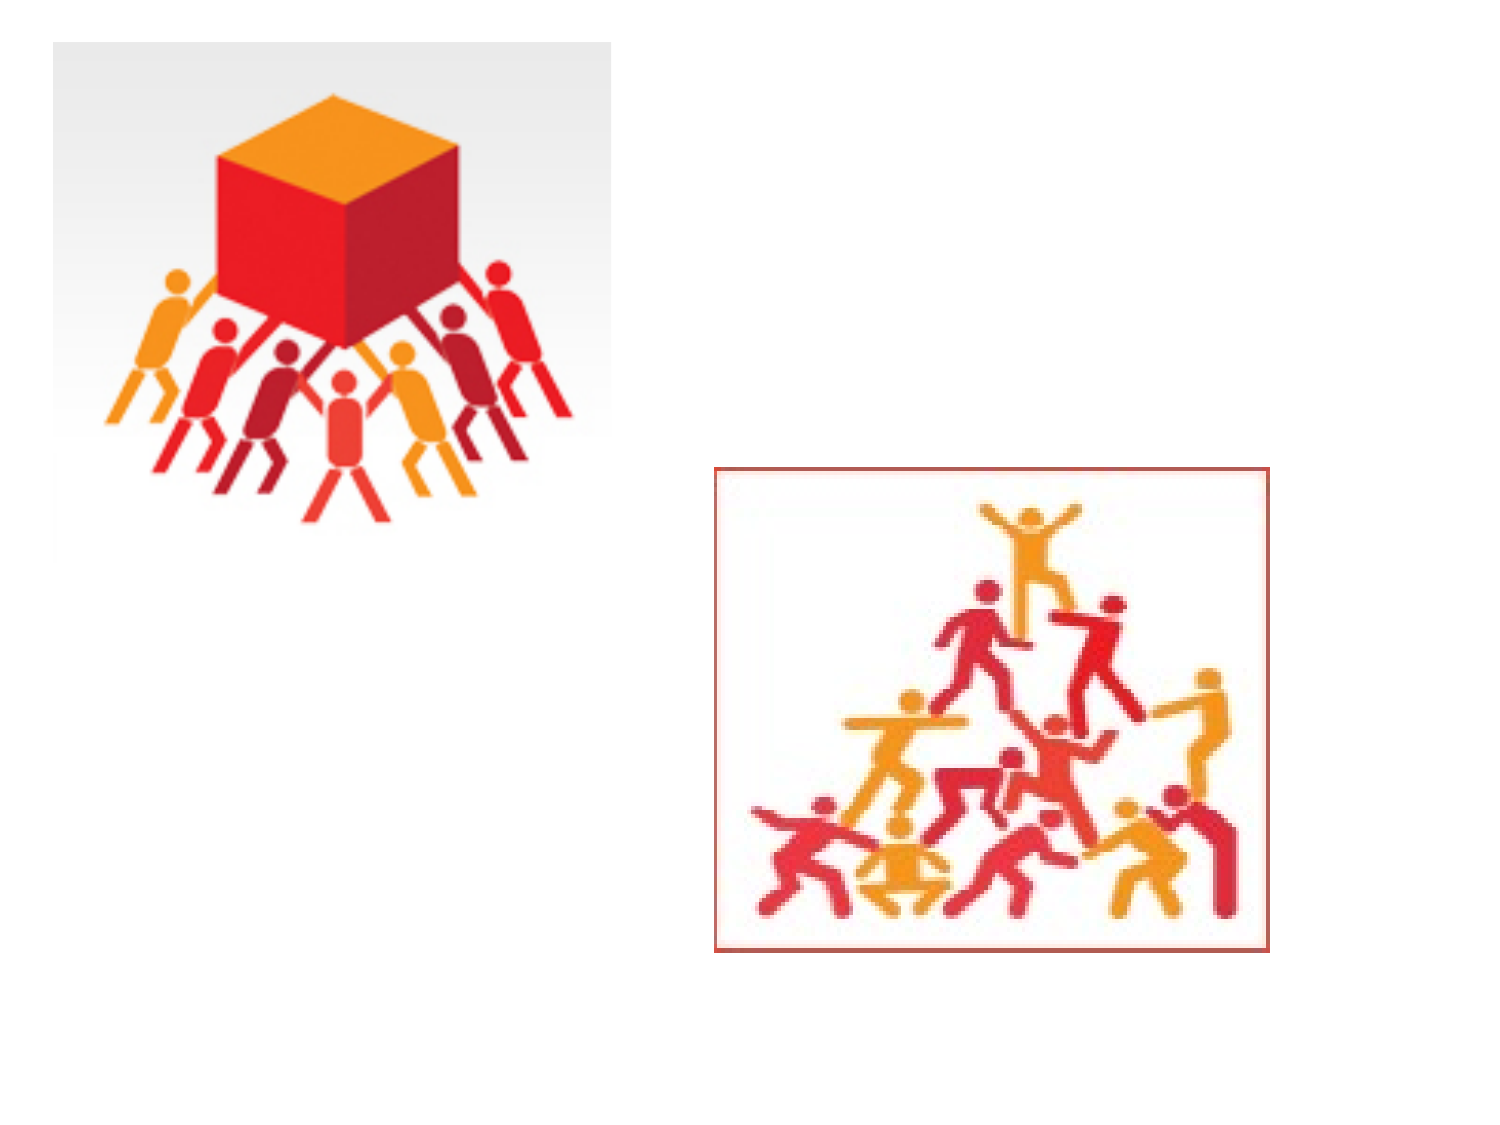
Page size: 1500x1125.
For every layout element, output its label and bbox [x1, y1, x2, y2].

picture [714, 467, 1270, 953]
picture [52, 42, 612, 563]
